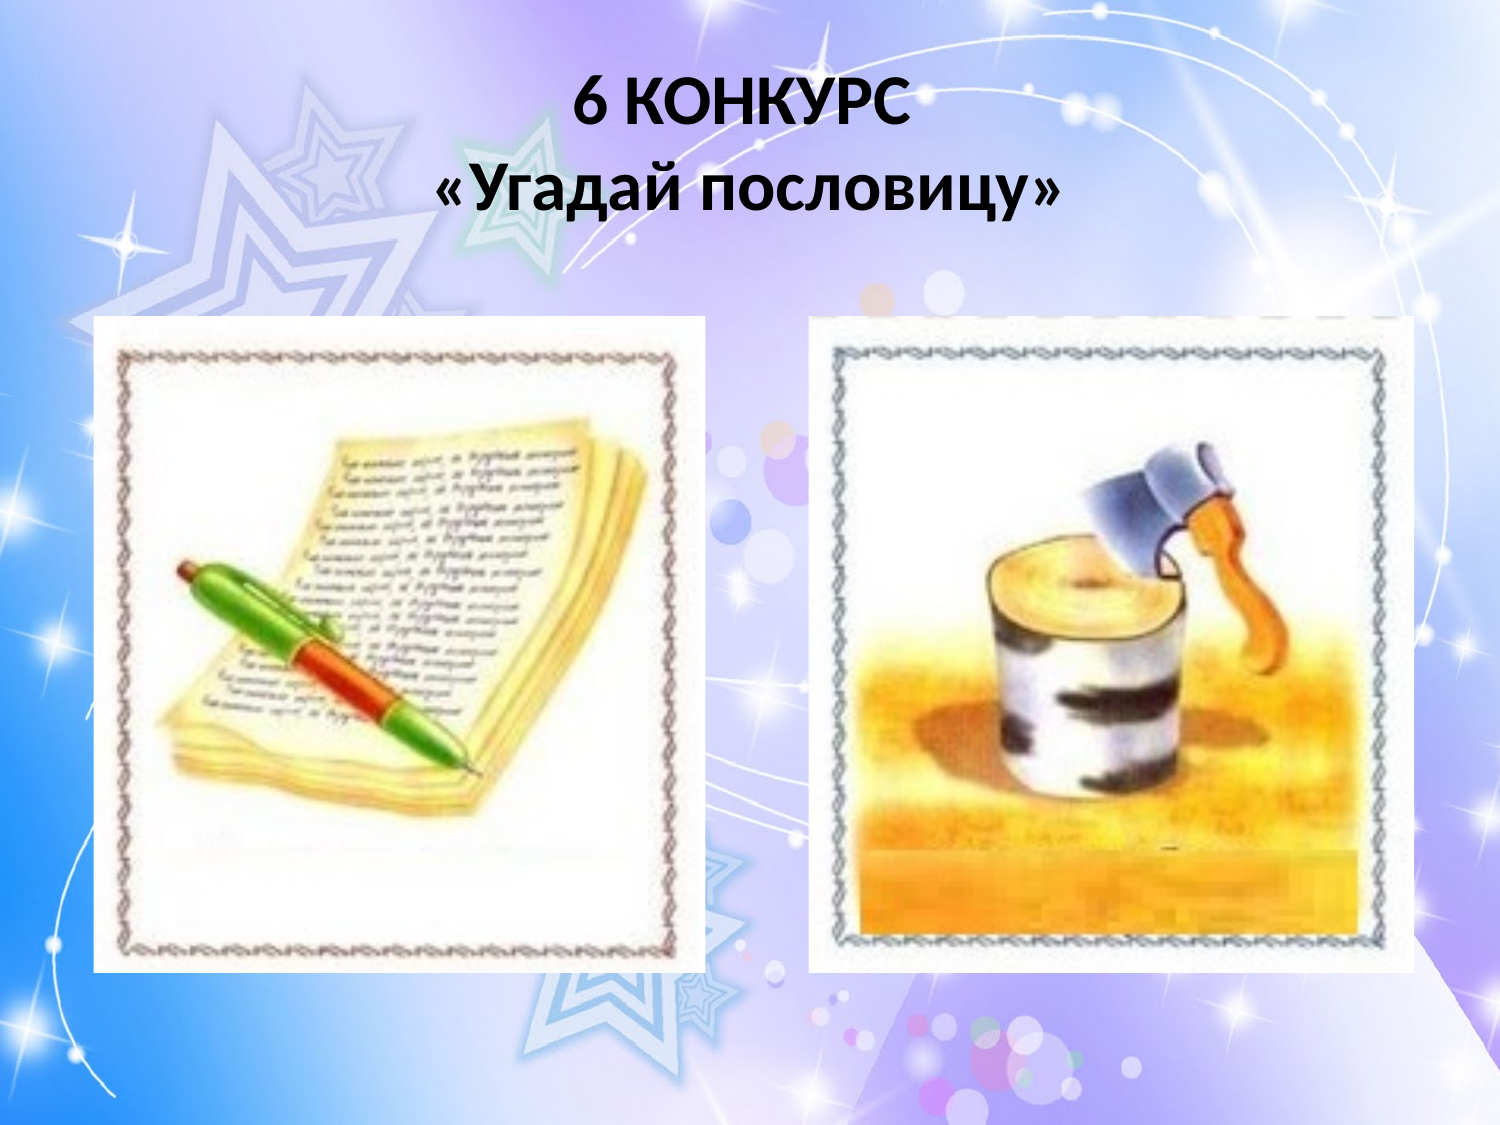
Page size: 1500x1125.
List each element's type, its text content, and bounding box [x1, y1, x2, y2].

title 6 КОНКУРС «Угадай пословицу» [75, 45, 1425, 233]
picture [0, 0, 1500, 1125]
